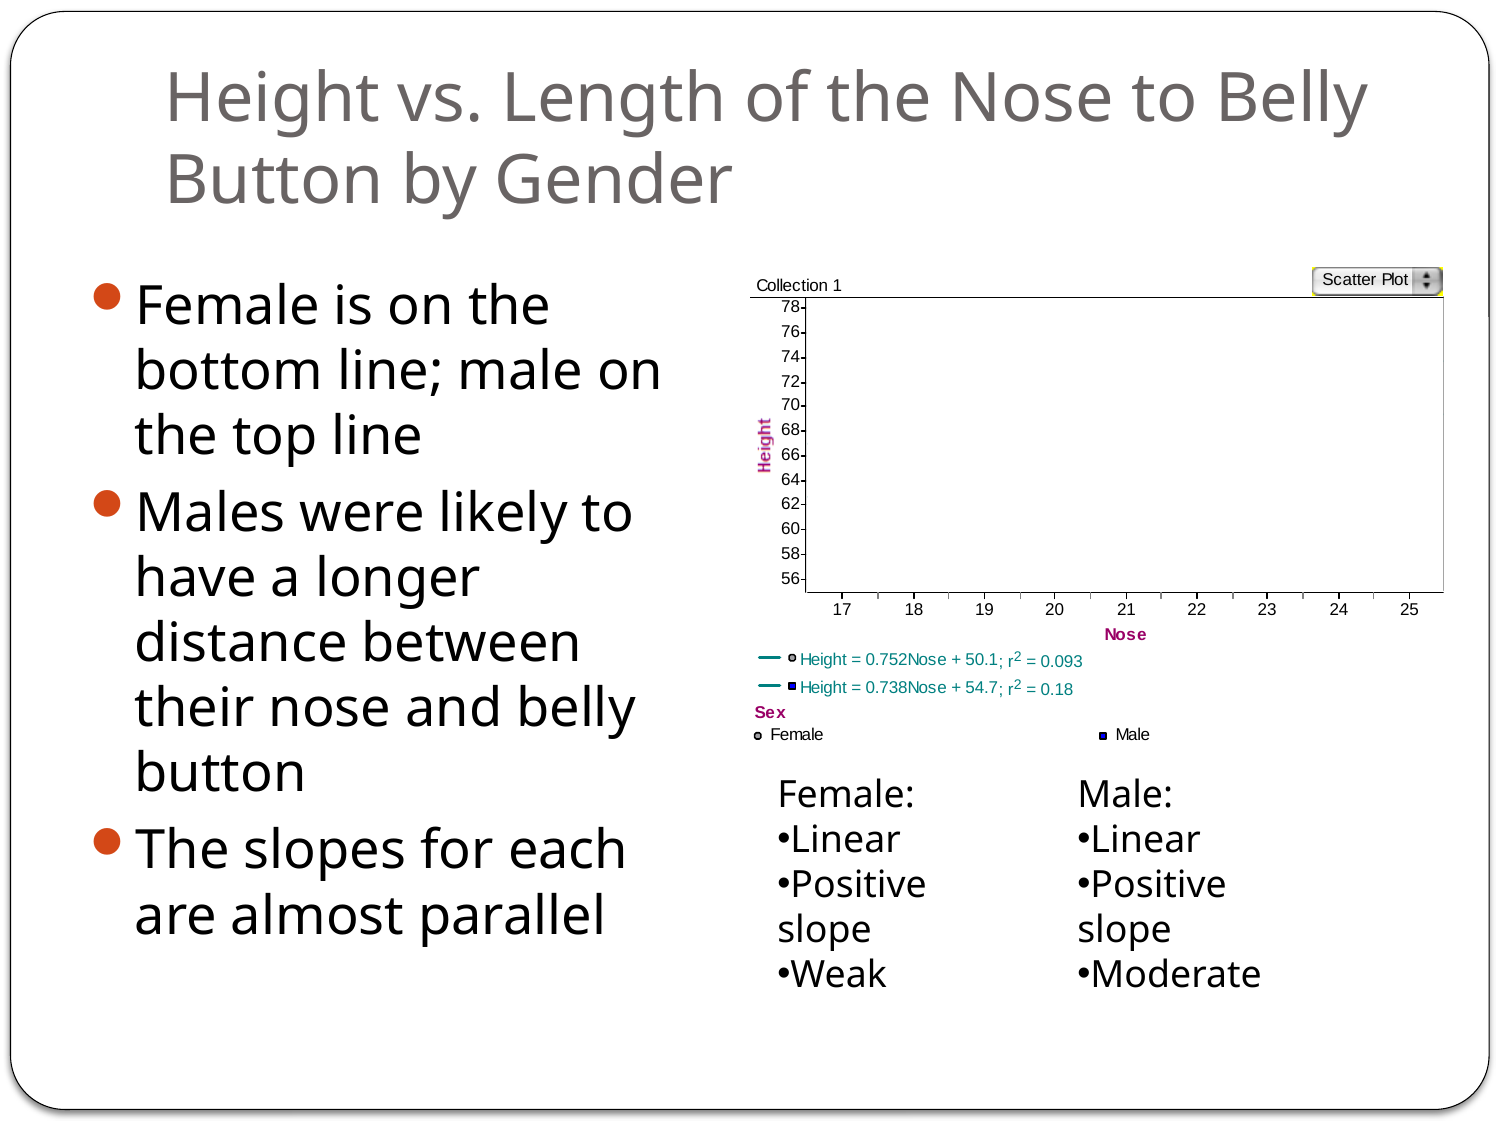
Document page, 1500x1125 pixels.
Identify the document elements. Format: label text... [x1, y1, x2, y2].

picture [749, 262, 1446, 748]
text_box Male: Linear Positive slope Moderate [1062, 762, 1325, 1003]
list Female is on the bottom line; male on the top line Males were likely to have a longer distance between their nose and belly button The slopes for each are almost parallel [75, 262, 713, 1013]
title Height vs. Length of the Nose to Belly Button by Gender [150, 45, 1425, 233]
text_box Female: Linear Positive slope Weak [762, 762, 1025, 1003]
